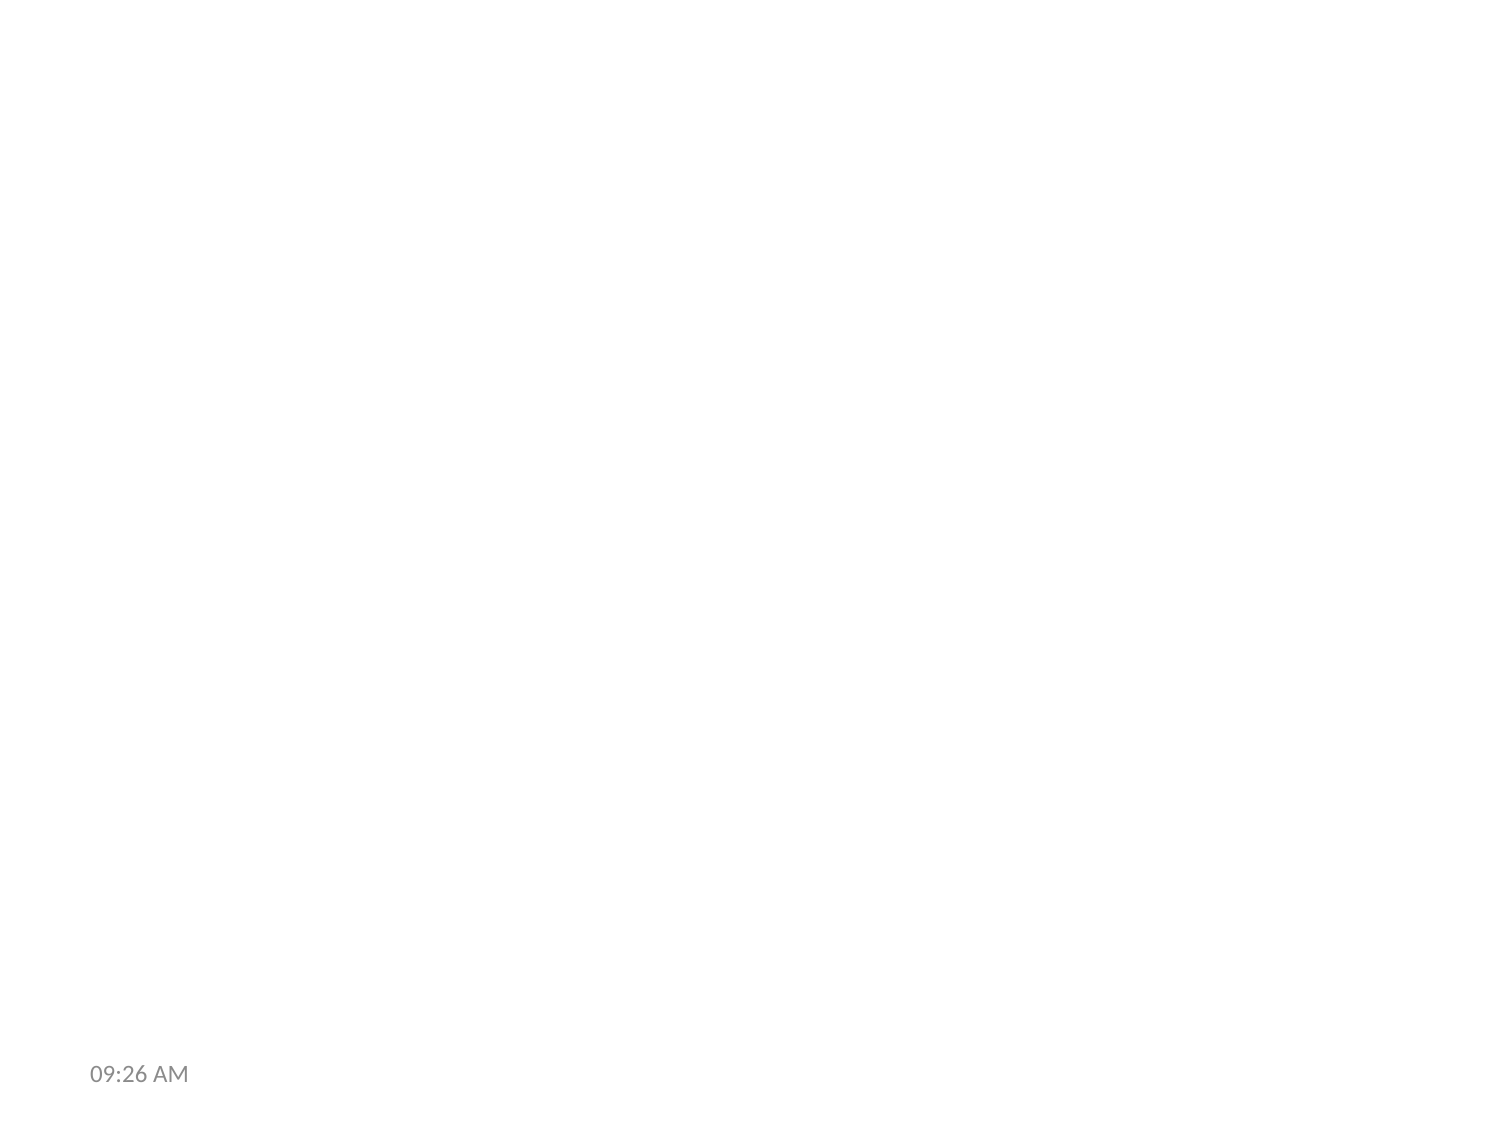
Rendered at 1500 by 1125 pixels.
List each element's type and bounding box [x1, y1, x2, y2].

slide_number [75, 1042, 425, 1103]
